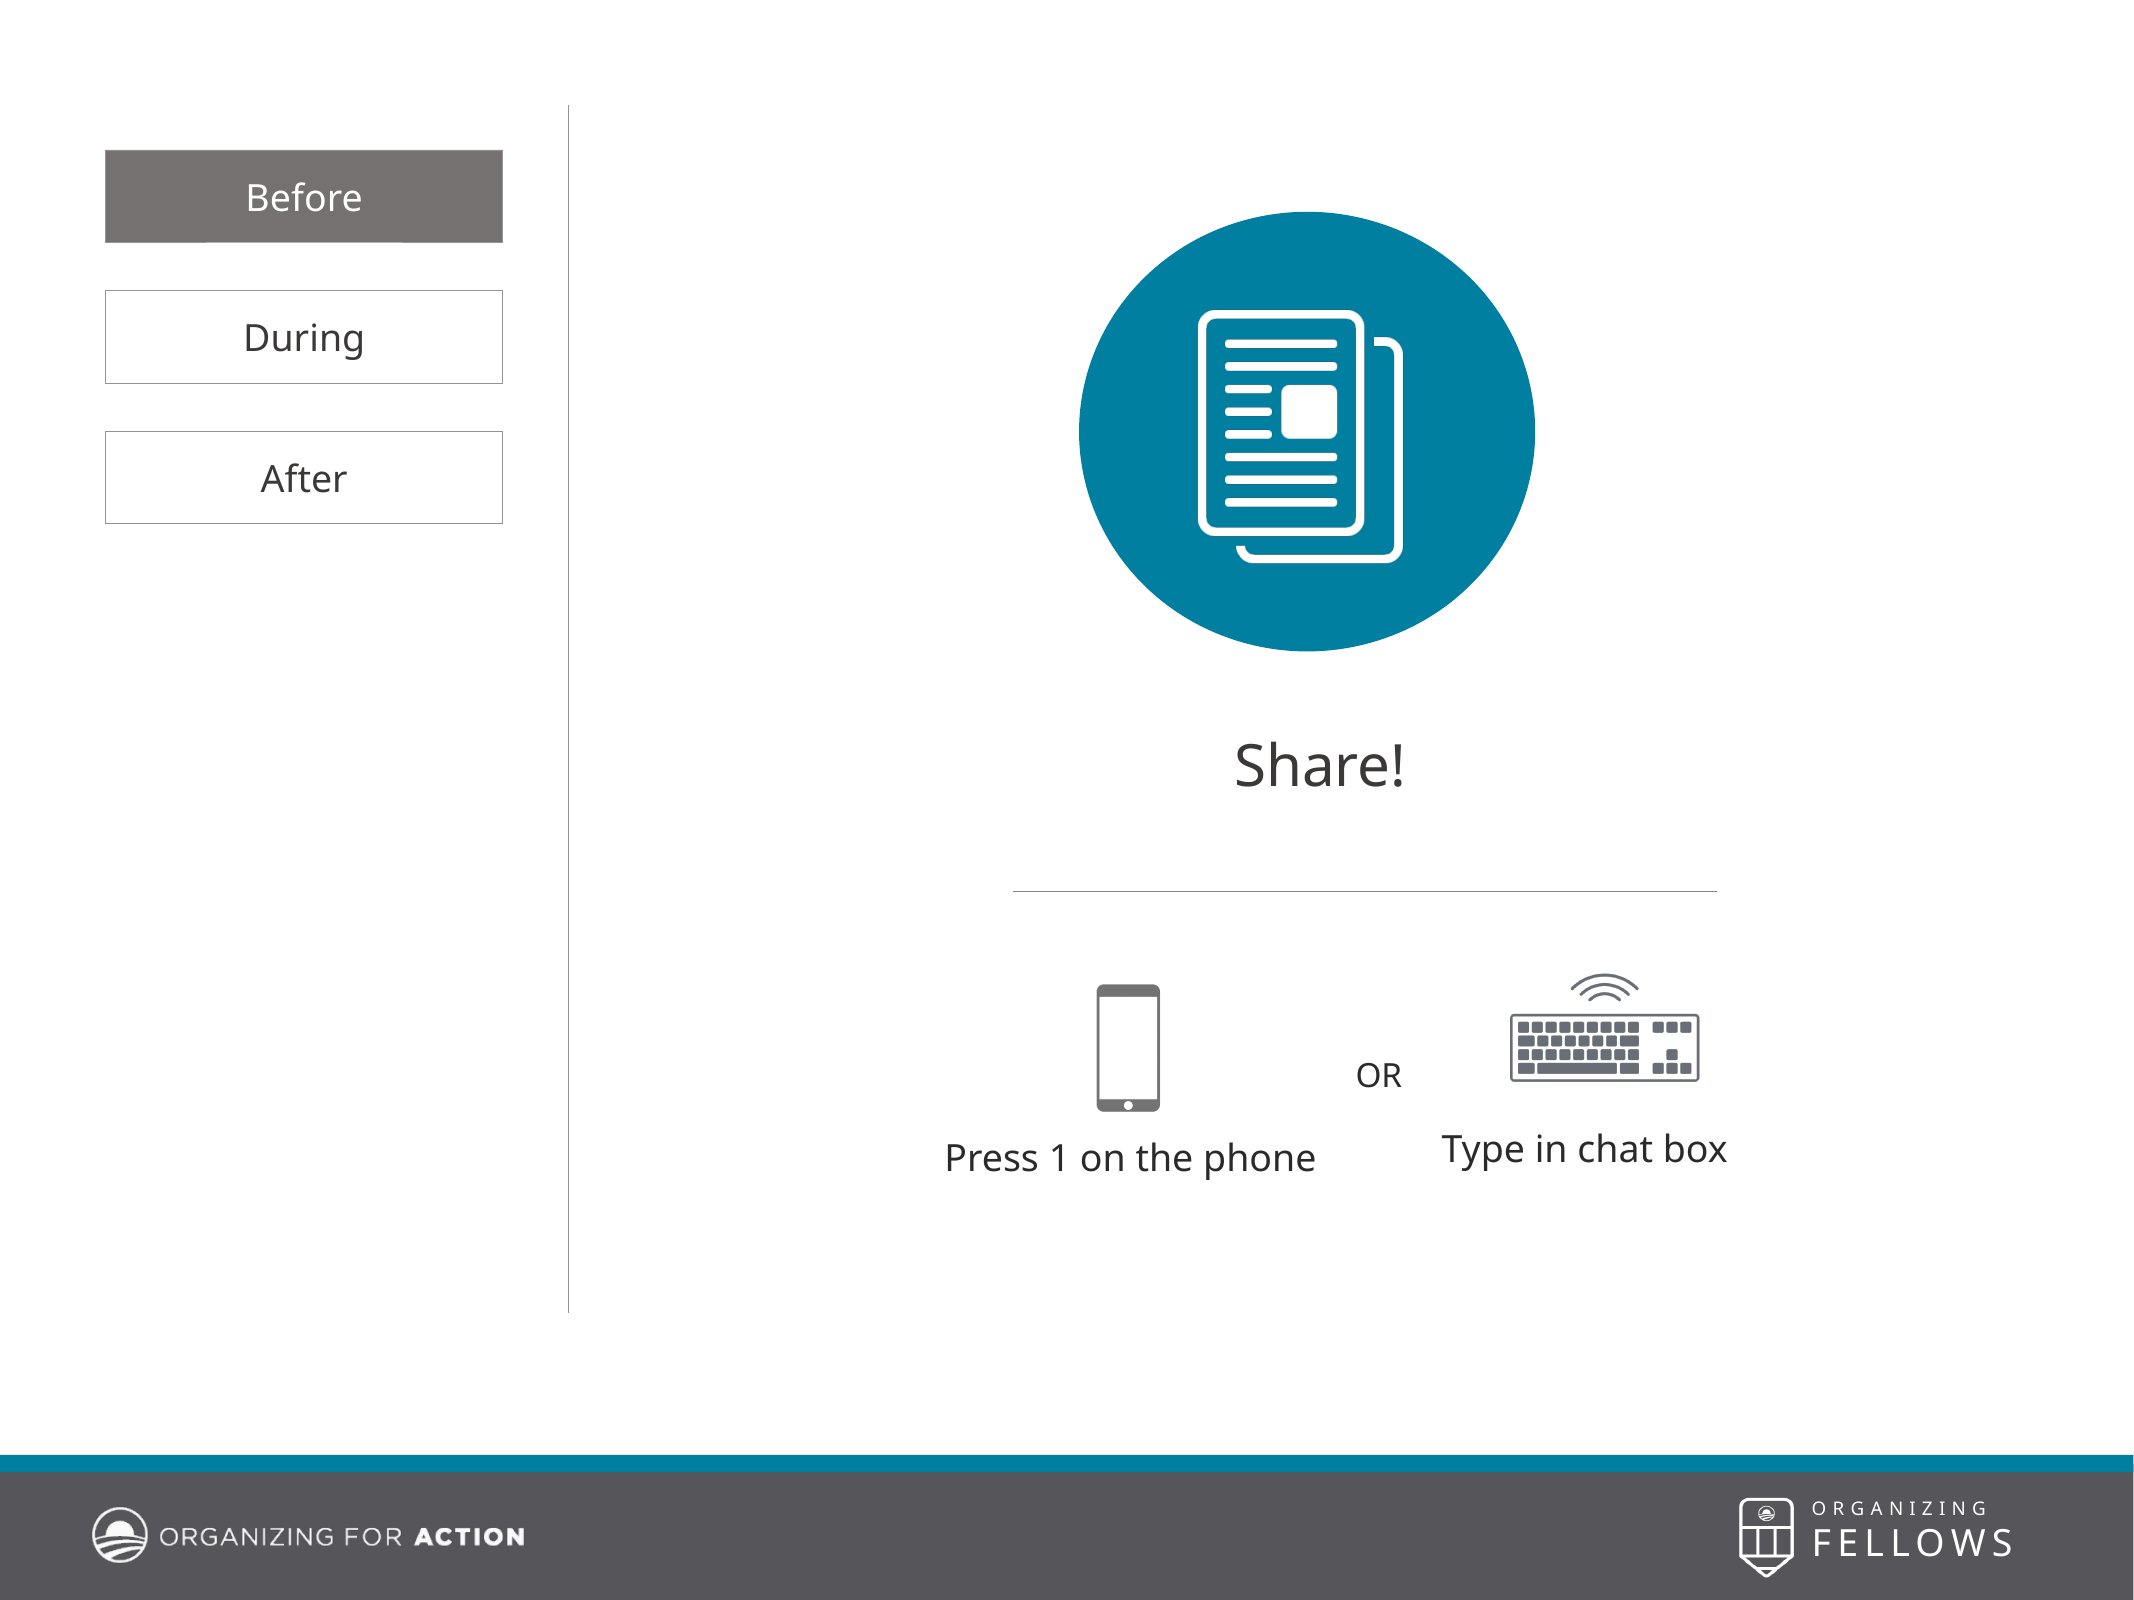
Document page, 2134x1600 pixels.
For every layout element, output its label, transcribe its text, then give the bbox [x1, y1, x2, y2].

picture [1198, 310, 1364, 536]
text_box Before [105, 149, 504, 243]
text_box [899, 915, 1834, 1187]
text_box Share! [962, 720, 1678, 806]
text_box During [105, 290, 504, 384]
text_box After [105, 430, 504, 525]
picture [1237, 338, 1402, 563]
picture [0, 1473, 2134, 1600]
text_box [1078, 210, 1537, 653]
